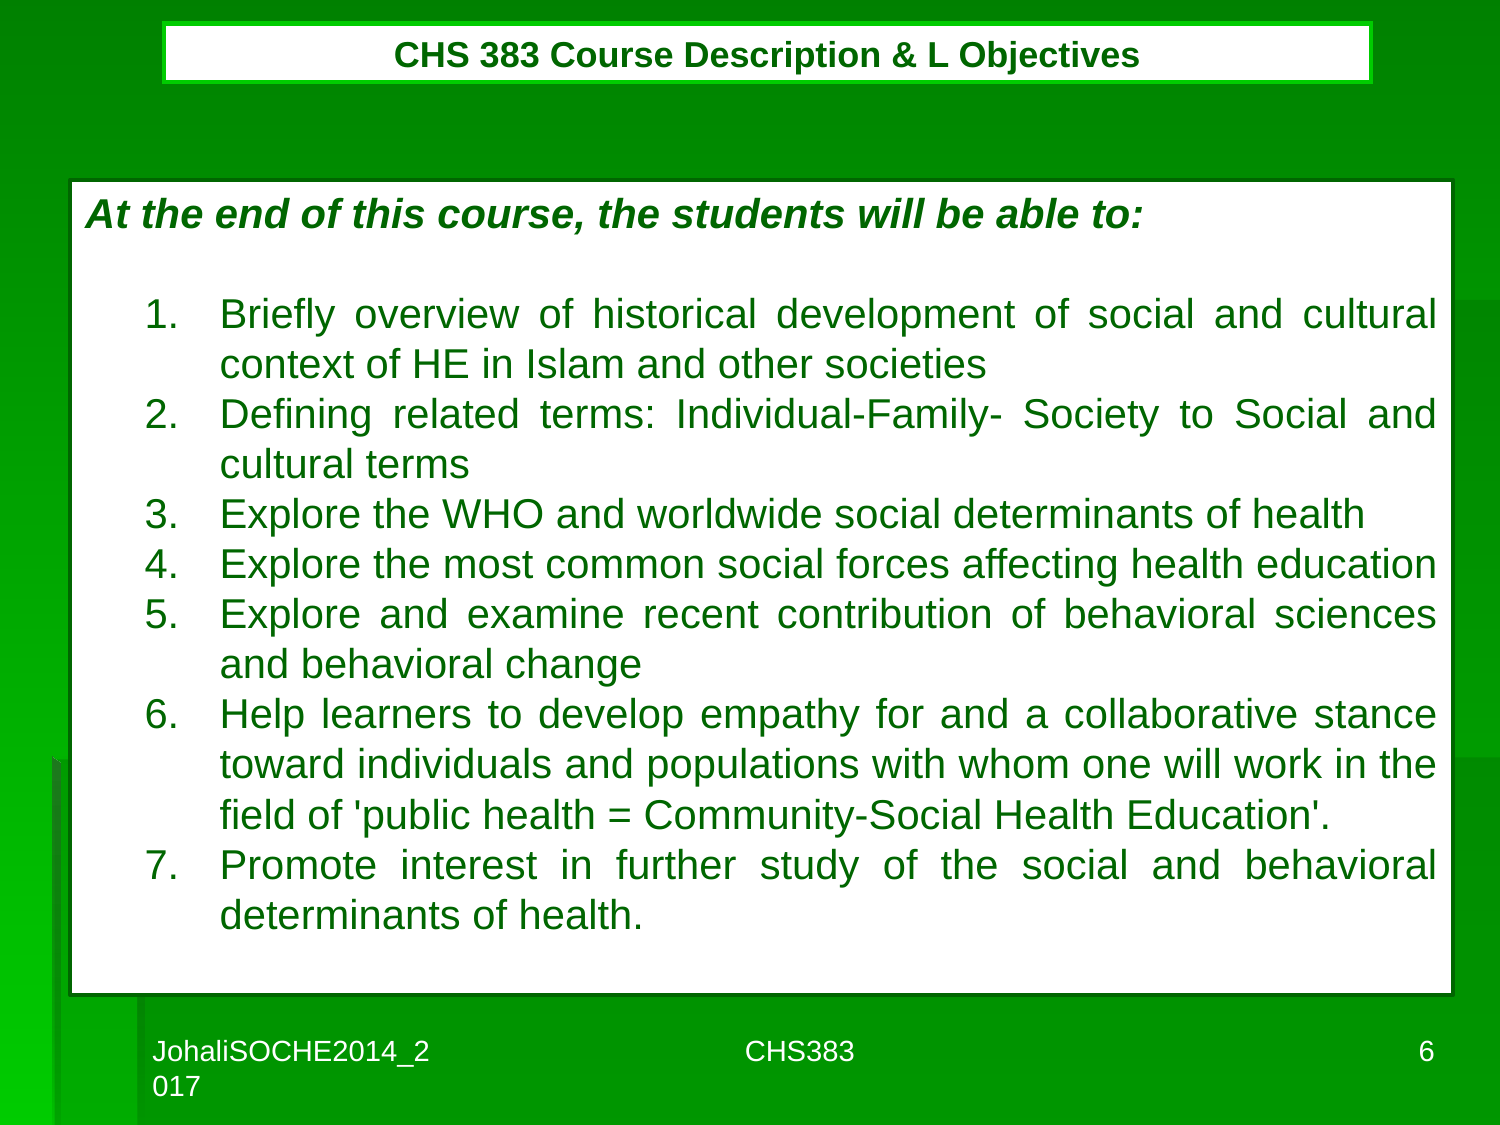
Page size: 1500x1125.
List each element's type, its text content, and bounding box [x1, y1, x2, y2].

title CHS 383 Course Description & L Objectives [162, 21, 1373, 84]
text_box At the end of this course, the students will be able to: Briefly overview of historical development of social and cultural context of HE in Islam and other societies Defining related terms: Individual-Family- Society to Social and cultural terms Explore the WHO and worldwide social determinants of health Explore the most common social forces affecting health education Explore and examine recent contribution of behavioral sciences and behavioral change Help learners to develop empathy for and a collaborative stance toward individuals and populations with whom one will work in the field of 'public health = Community-Social Health Education'. Promote interest in further study of the social and behavioral determinants of health. [68, 178, 1455, 997]
footer CHS383 [562, 1024, 1038, 1103]
slide_number JohaliSOCHE2014_2017 [137, 1024, 450, 1103]
slide_number 6 [1137, 1024, 1451, 1103]
